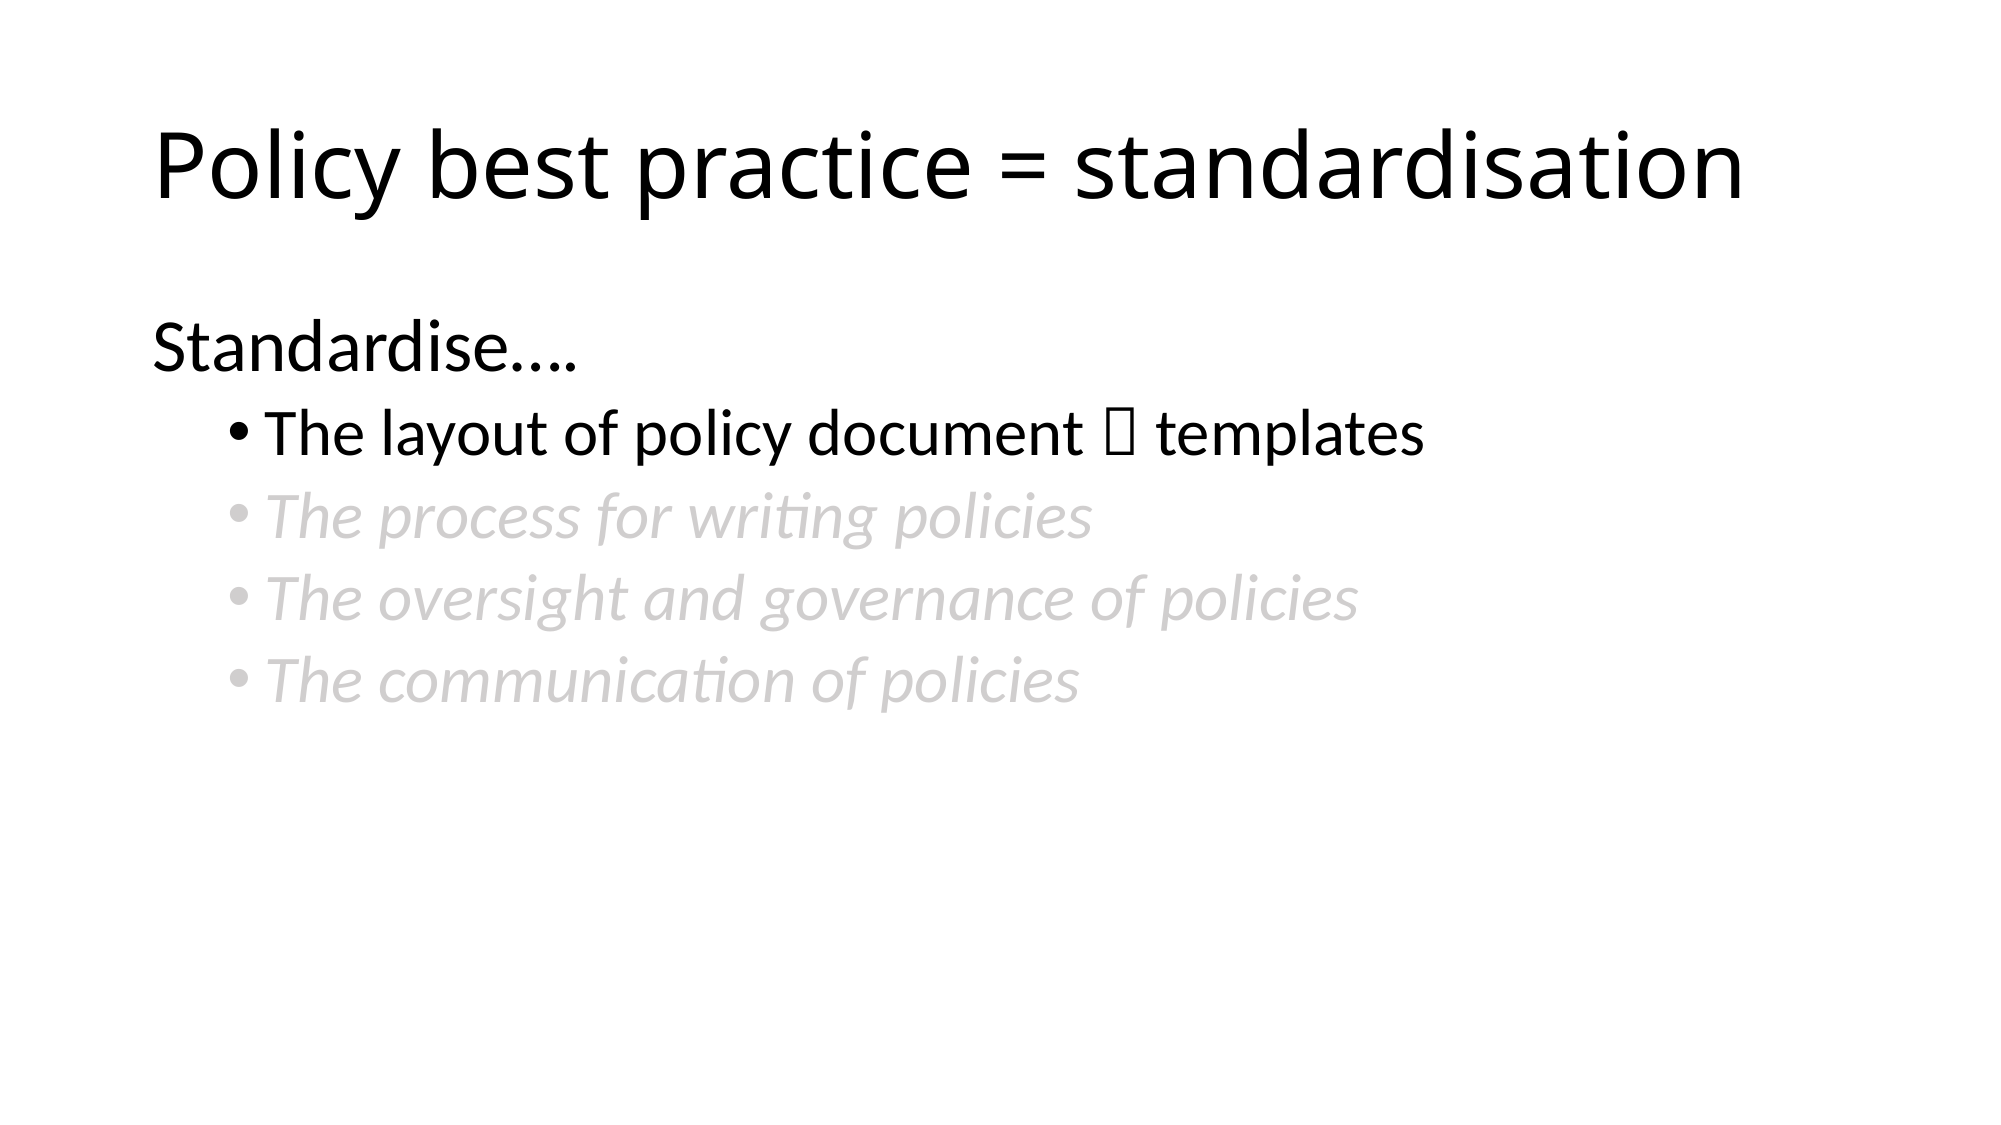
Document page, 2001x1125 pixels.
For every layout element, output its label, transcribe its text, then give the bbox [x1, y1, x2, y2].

list Standardise…. The layout of policy document  templates The process for writing policies The oversight and governance of policies The communication of policies [137, 299, 1863, 1014]
title Policy best practice = standardisation [137, 59, 1863, 278]
